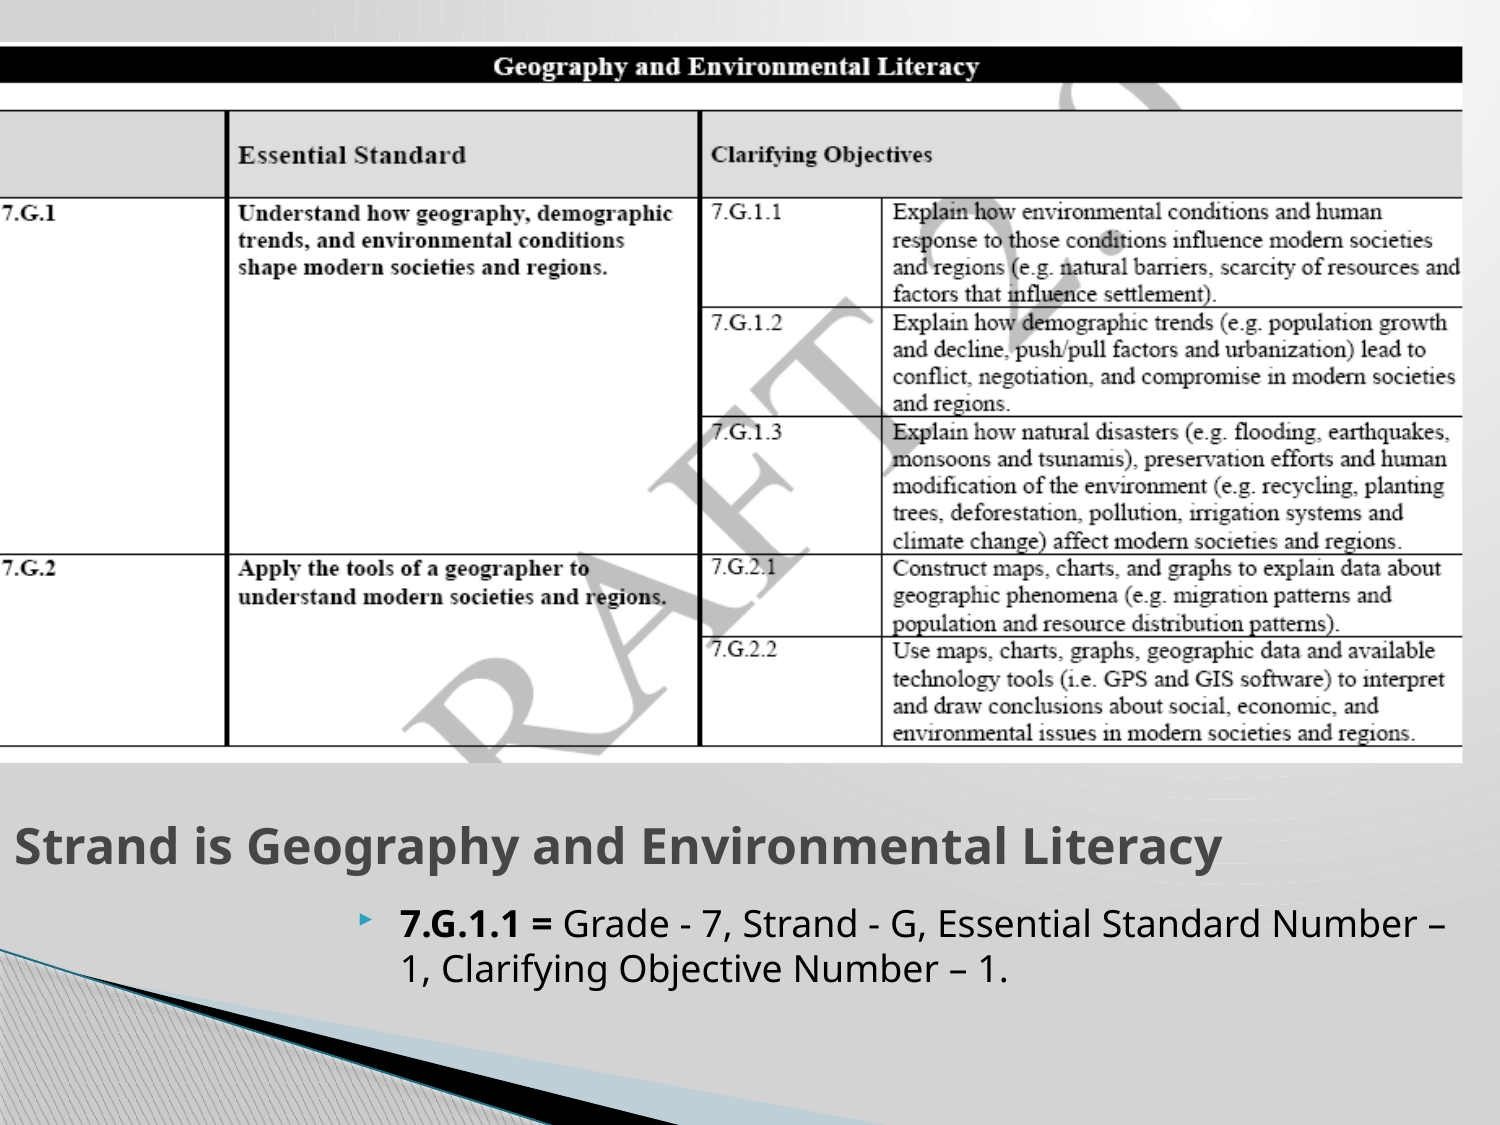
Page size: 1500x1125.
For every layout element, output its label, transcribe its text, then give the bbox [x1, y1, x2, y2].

list 7.G.1.1 = Grade - 7, Strand - G, Essential Standard Number – 1, Clarifying Objective Number – 1. [324, 892, 1500, 1000]
picture [0, 42, 1463, 763]
title Strand is Geography and Environmental Literacy [0, 798, 1325, 891]
